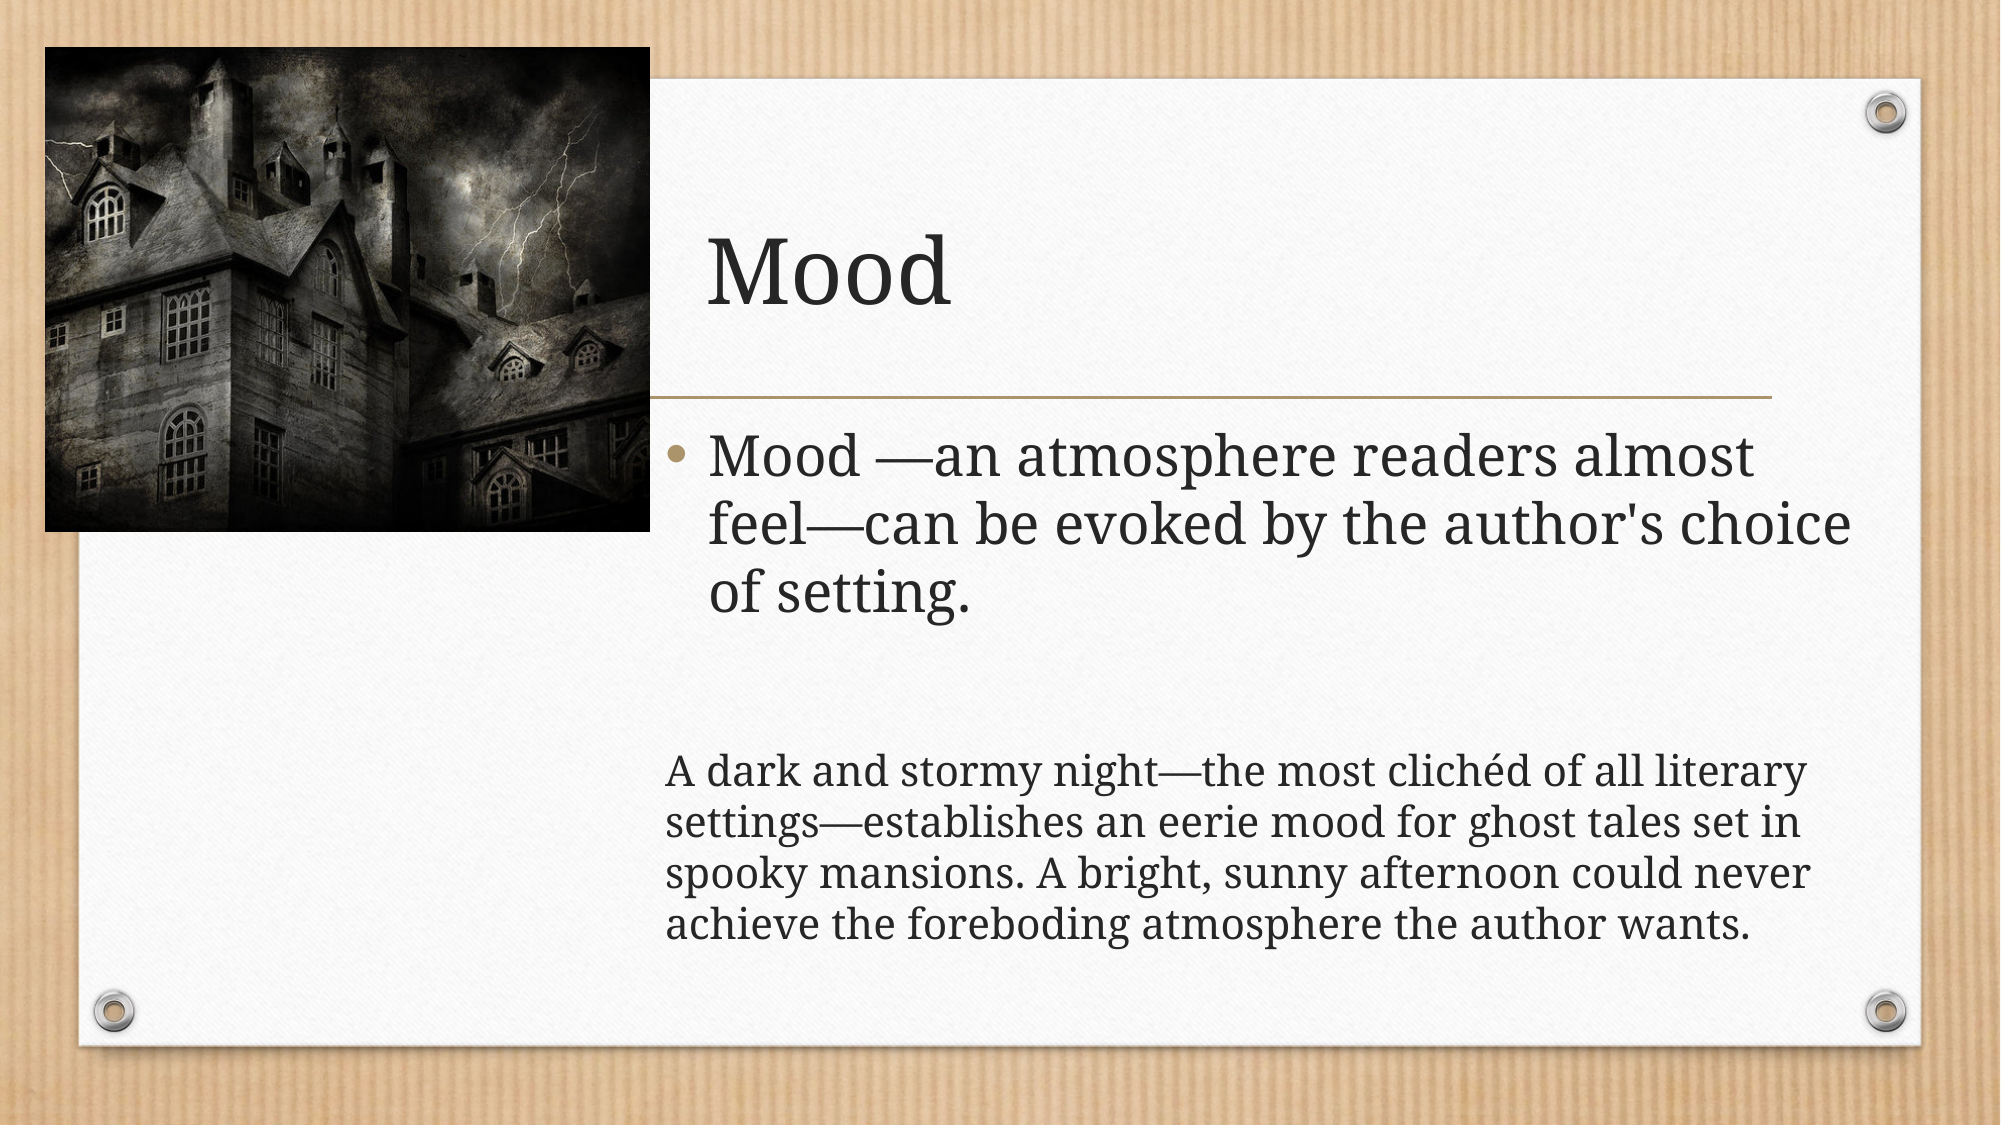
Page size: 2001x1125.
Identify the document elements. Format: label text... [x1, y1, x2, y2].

list Mood —an atmosphere readers almost feel—can be evoked by the author's choice of setting. A dark and stormy night—the most clichéd of all literary settings—establishes an eerie mood for ghost tales set in spooky mansions. A bright, sunny afternoon could never achieve the foreboding atmosphere the author wants. [650, 411, 1884, 957]
picture [0, 0, 2001, 1125]
title Mood [651, 161, 1446, 375]
